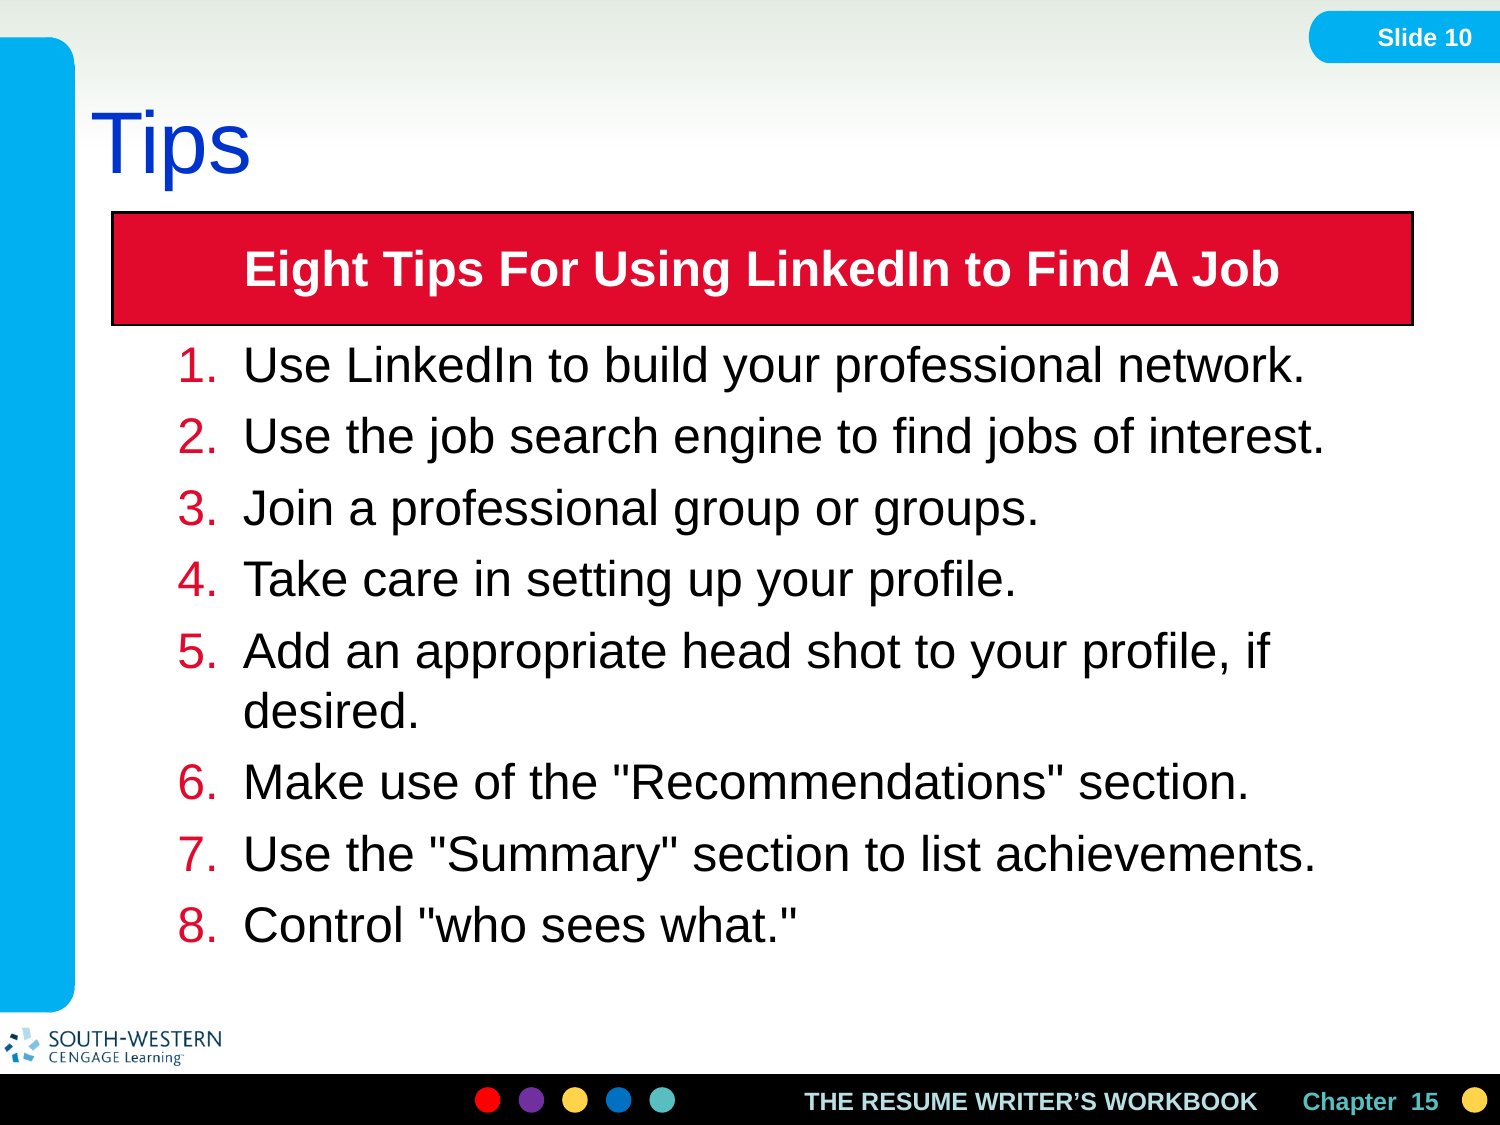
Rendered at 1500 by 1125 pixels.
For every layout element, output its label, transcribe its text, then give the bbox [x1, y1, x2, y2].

table_header Eight Tips For Using LinkedIn to Find A Job [114, 214, 1411, 324]
text_box Use LinkedIn to build your professional network. Use the job search engine to find jobs of interest. Join a professional group or groups. Take care in setting up your profile. Add an appropriate head shot to your profile, if desired. Make use of the "Recommendations" section. Use the "Summary" section to list achievements. Control "who sees what." [162, 324, 1350, 960]
title Tips [74, 44, 1426, 233]
footer Chapter 15 [1287, 1075, 1488, 1125]
picture [0, 1022, 225, 1073]
slide_number Slide 10 [1312, 13, 1488, 93]
